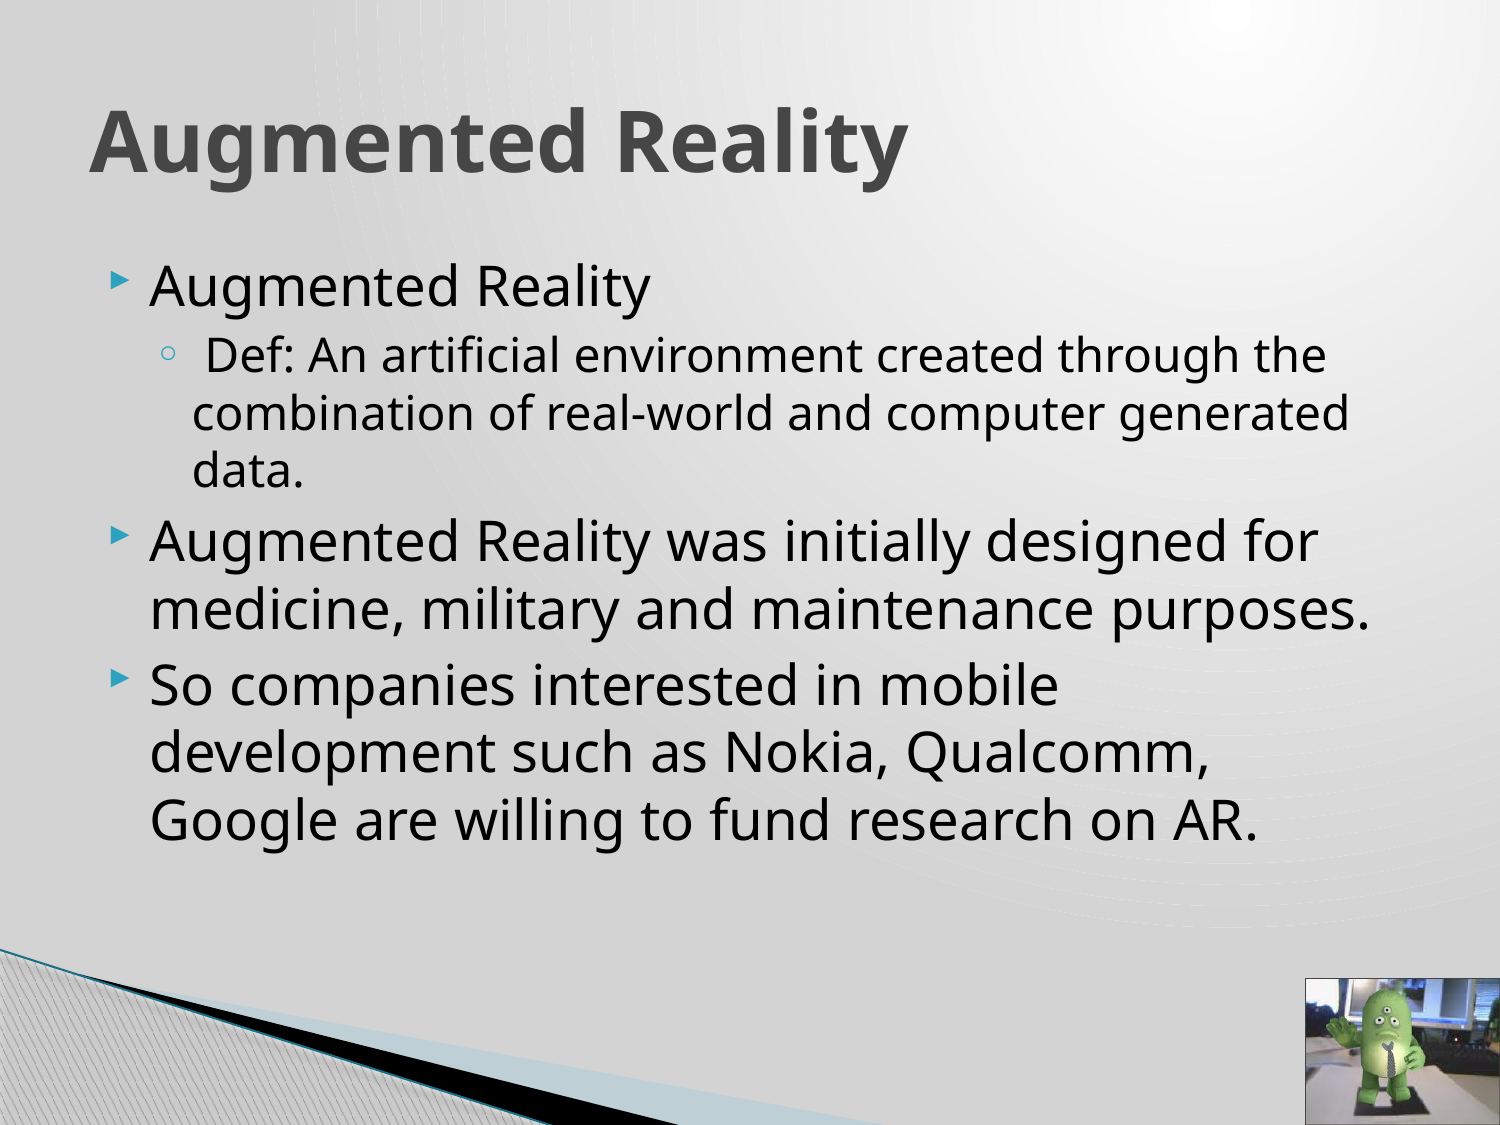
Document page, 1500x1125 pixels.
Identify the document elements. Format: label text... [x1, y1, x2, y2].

title Augmented Reality [75, 45, 1425, 233]
list Augmented Reality Def: An artificial environment created through the combination of real-world and computer generated data. Augmented Reality was initially designed for medicine, military and maintenance purposes. So companies interested in mobile development such as Nokia, Qualcomm, Google are willing to fund research on AR. [75, 243, 1425, 986]
picture [1304, 978, 1500, 1125]
